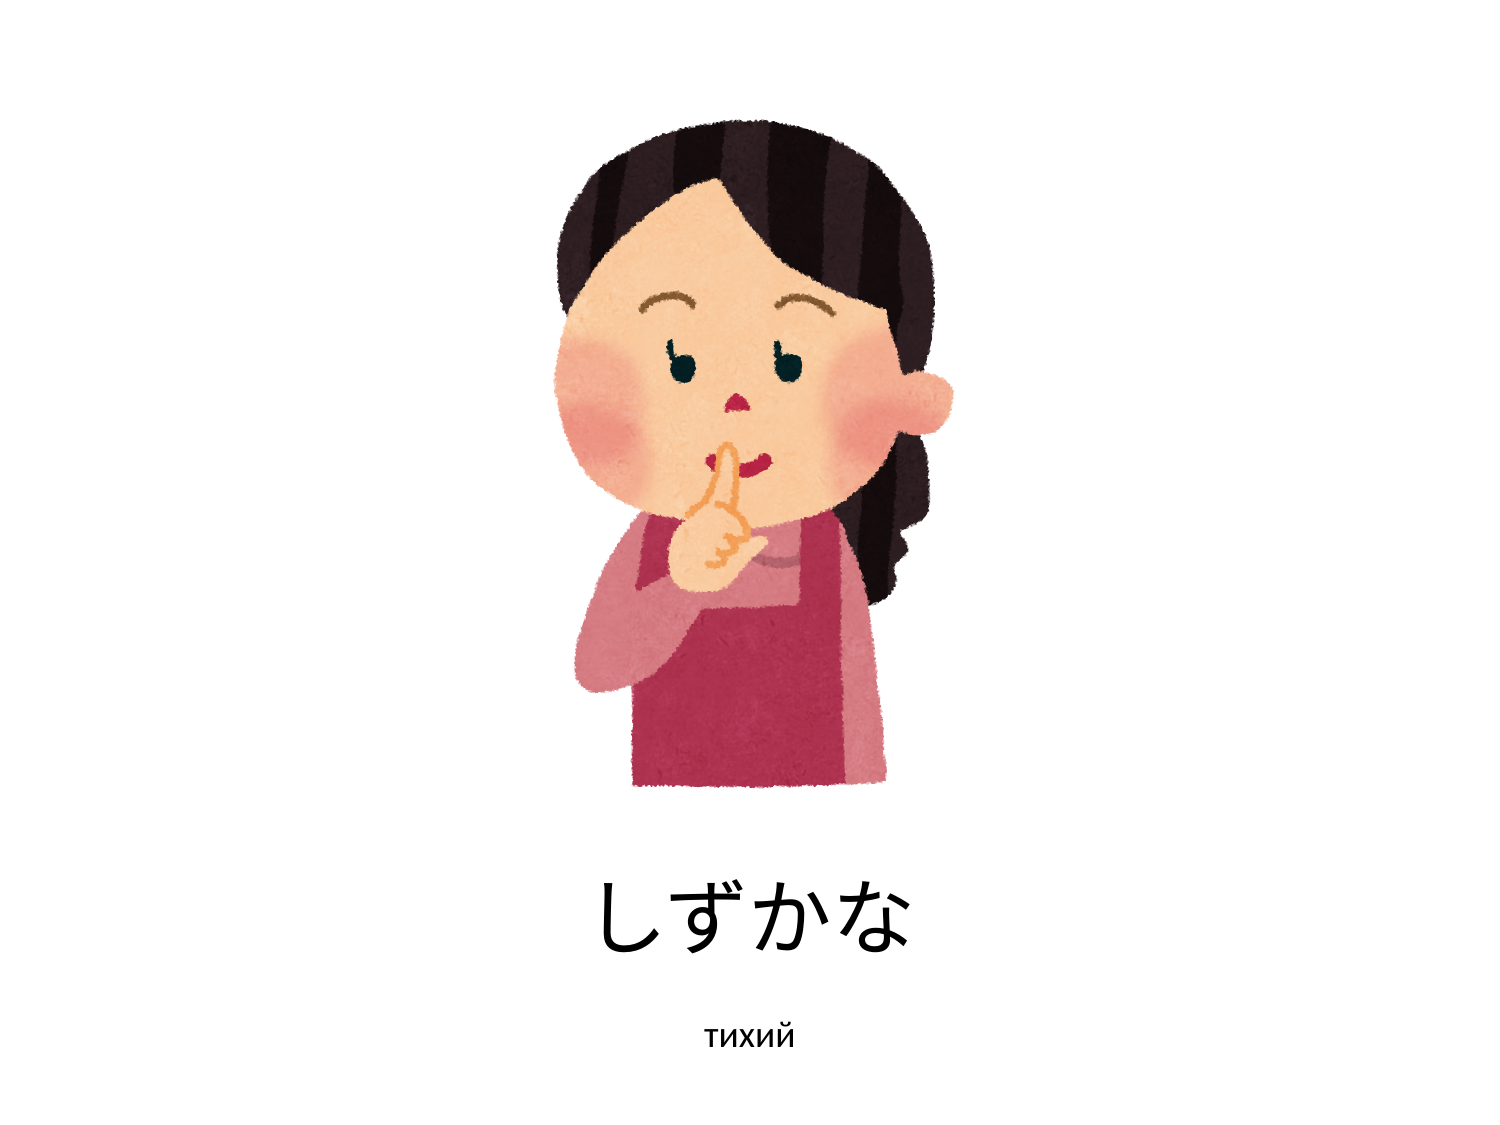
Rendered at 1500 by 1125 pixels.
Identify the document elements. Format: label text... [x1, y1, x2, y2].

text_box しずかな [454, 857, 1046, 973]
text_box тихий [689, 1002, 811, 1063]
picture [501, 113, 1017, 799]
